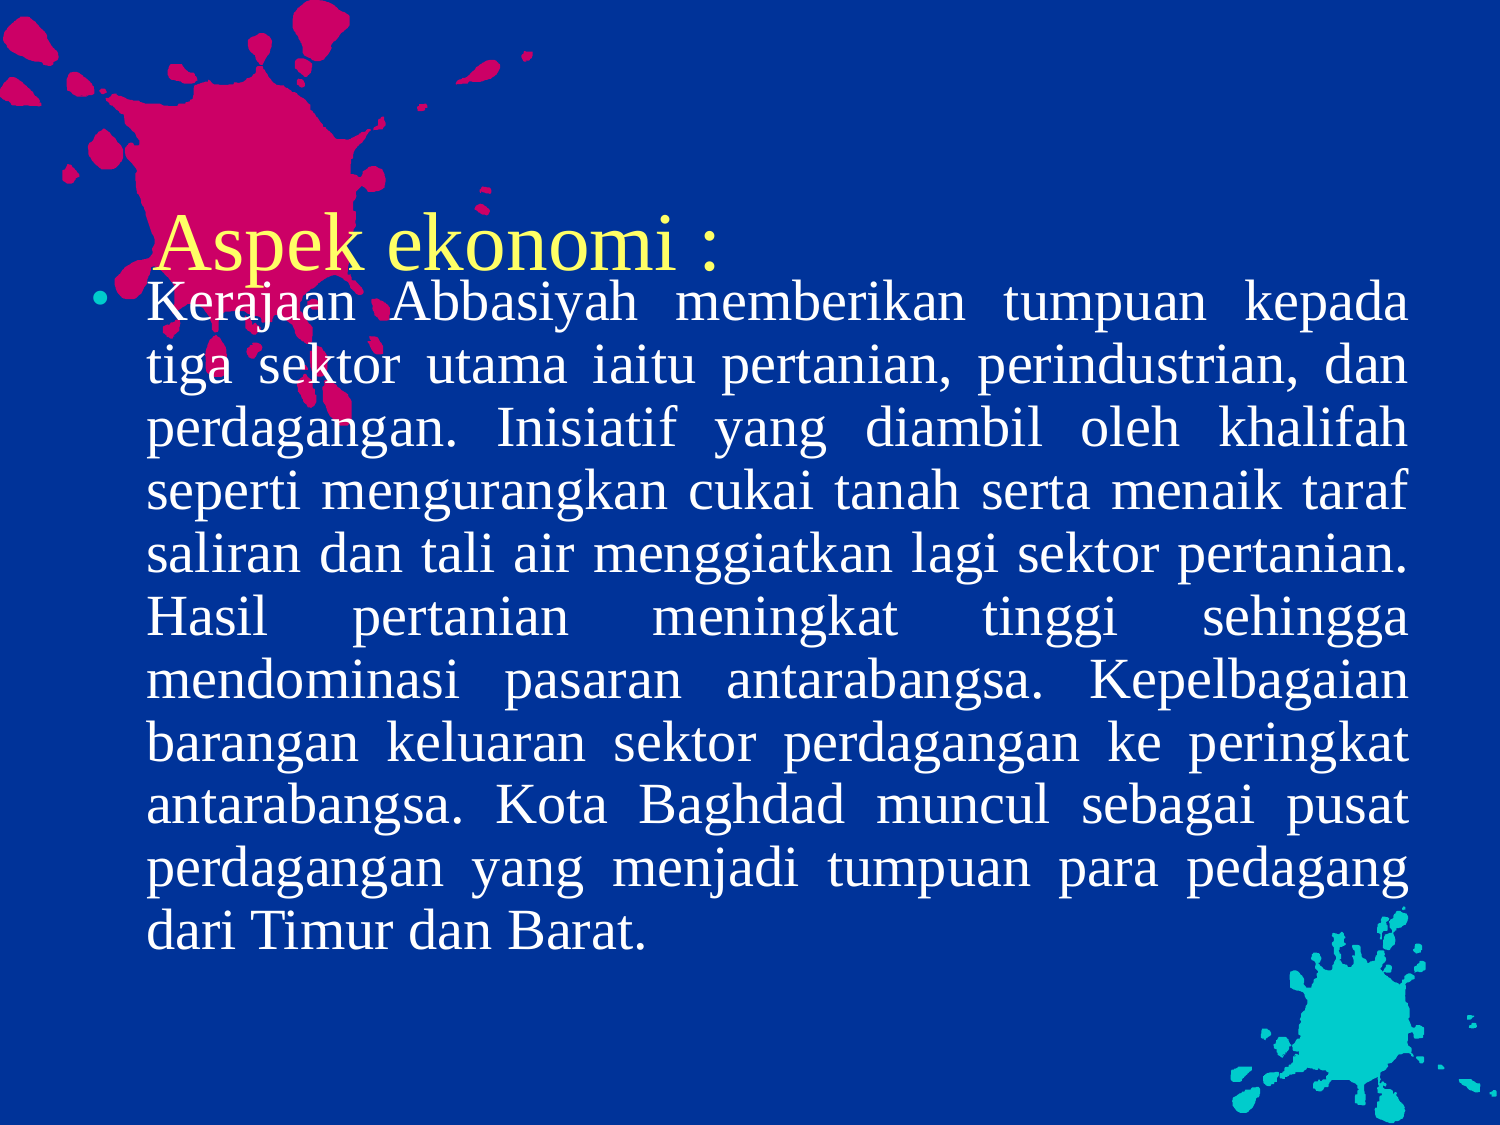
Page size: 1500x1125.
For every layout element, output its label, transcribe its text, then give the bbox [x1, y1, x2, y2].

title Aspek ekonomi : [137, 179, 1413, 262]
list Kerajaan Abbasiyah memberikan tumpuan kepada tiga sektor utama iaitu pertanian, perindustrian, dan perdagangan. Inisiatif yang diambil oleh khalifah seperti mengurangkan cukai tanah serta menaik taraf saliran dan tali air menggiatkan lagi sektor pertanian. Hasil pertanian meningkat tinggi sehingga mendominasi pasaran antarabangsa. Kepelbagaian barangan keluaran sektor perdagangan ke peringkat antarabangsa. Kota Baghdad muncul sebagai pusat perdagangan yang menjadi tumpuan para pedagang dari Timur dan Barat. [75, 262, 1425, 1063]
